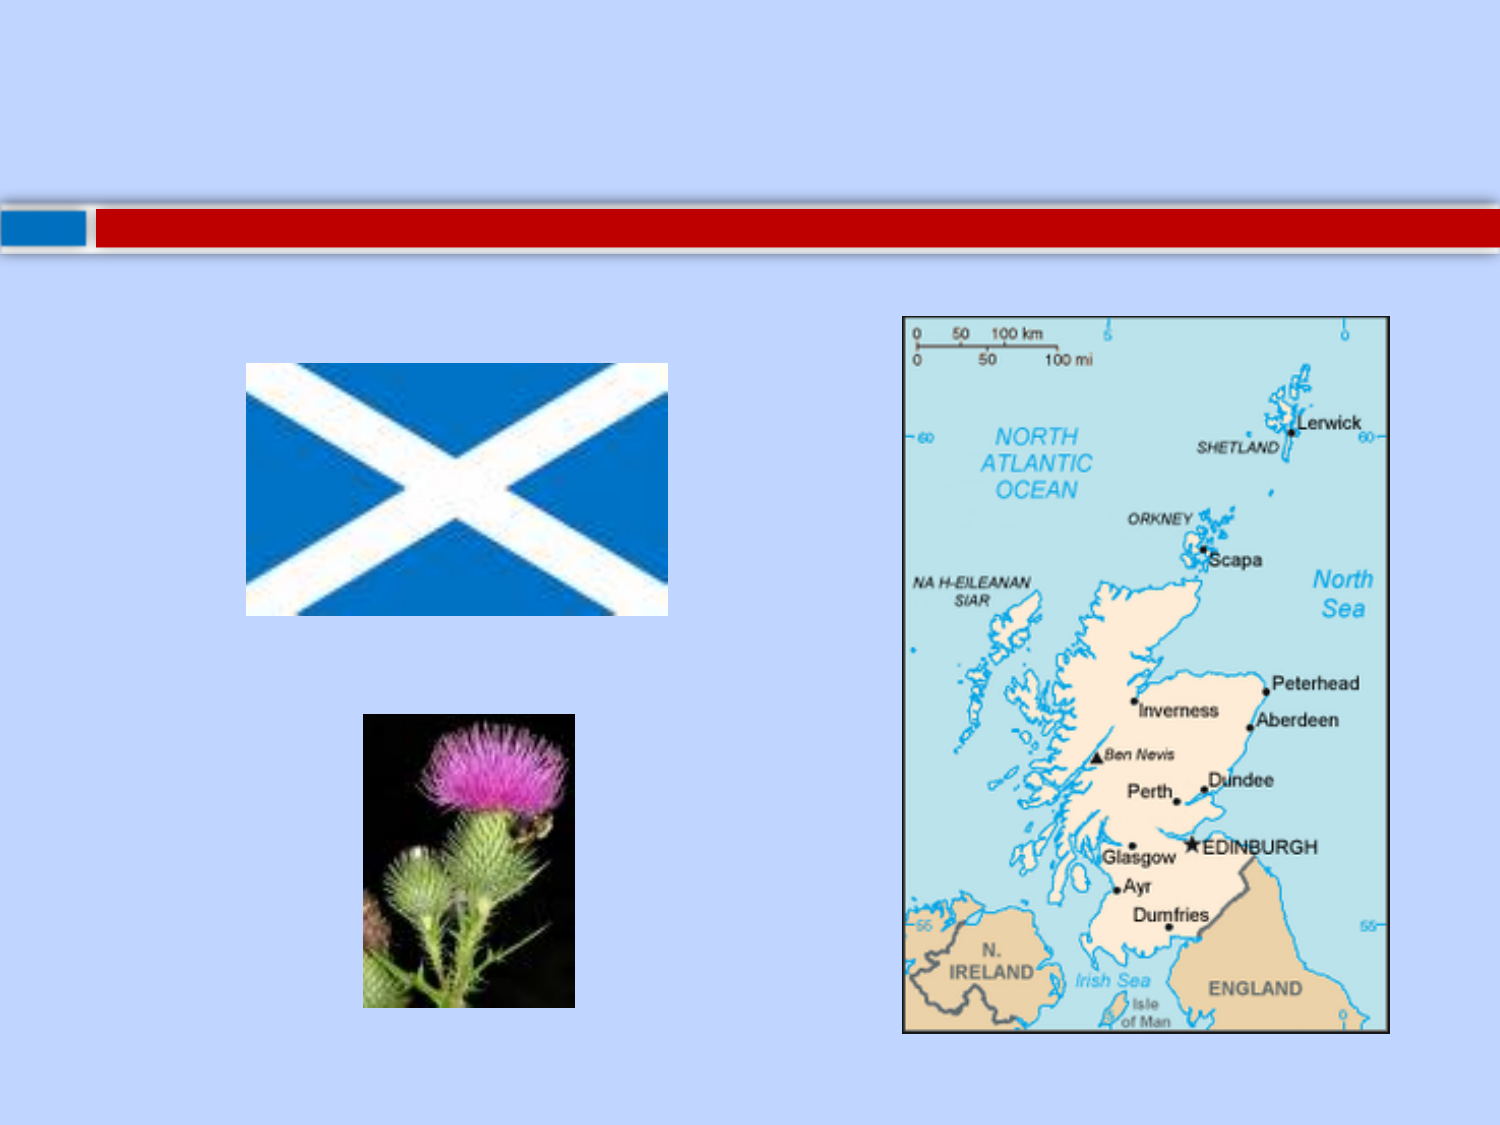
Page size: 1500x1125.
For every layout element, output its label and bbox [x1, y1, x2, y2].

picture [363, 714, 575, 1008]
picture [902, 316, 1390, 1034]
picture [246, 363, 668, 616]
